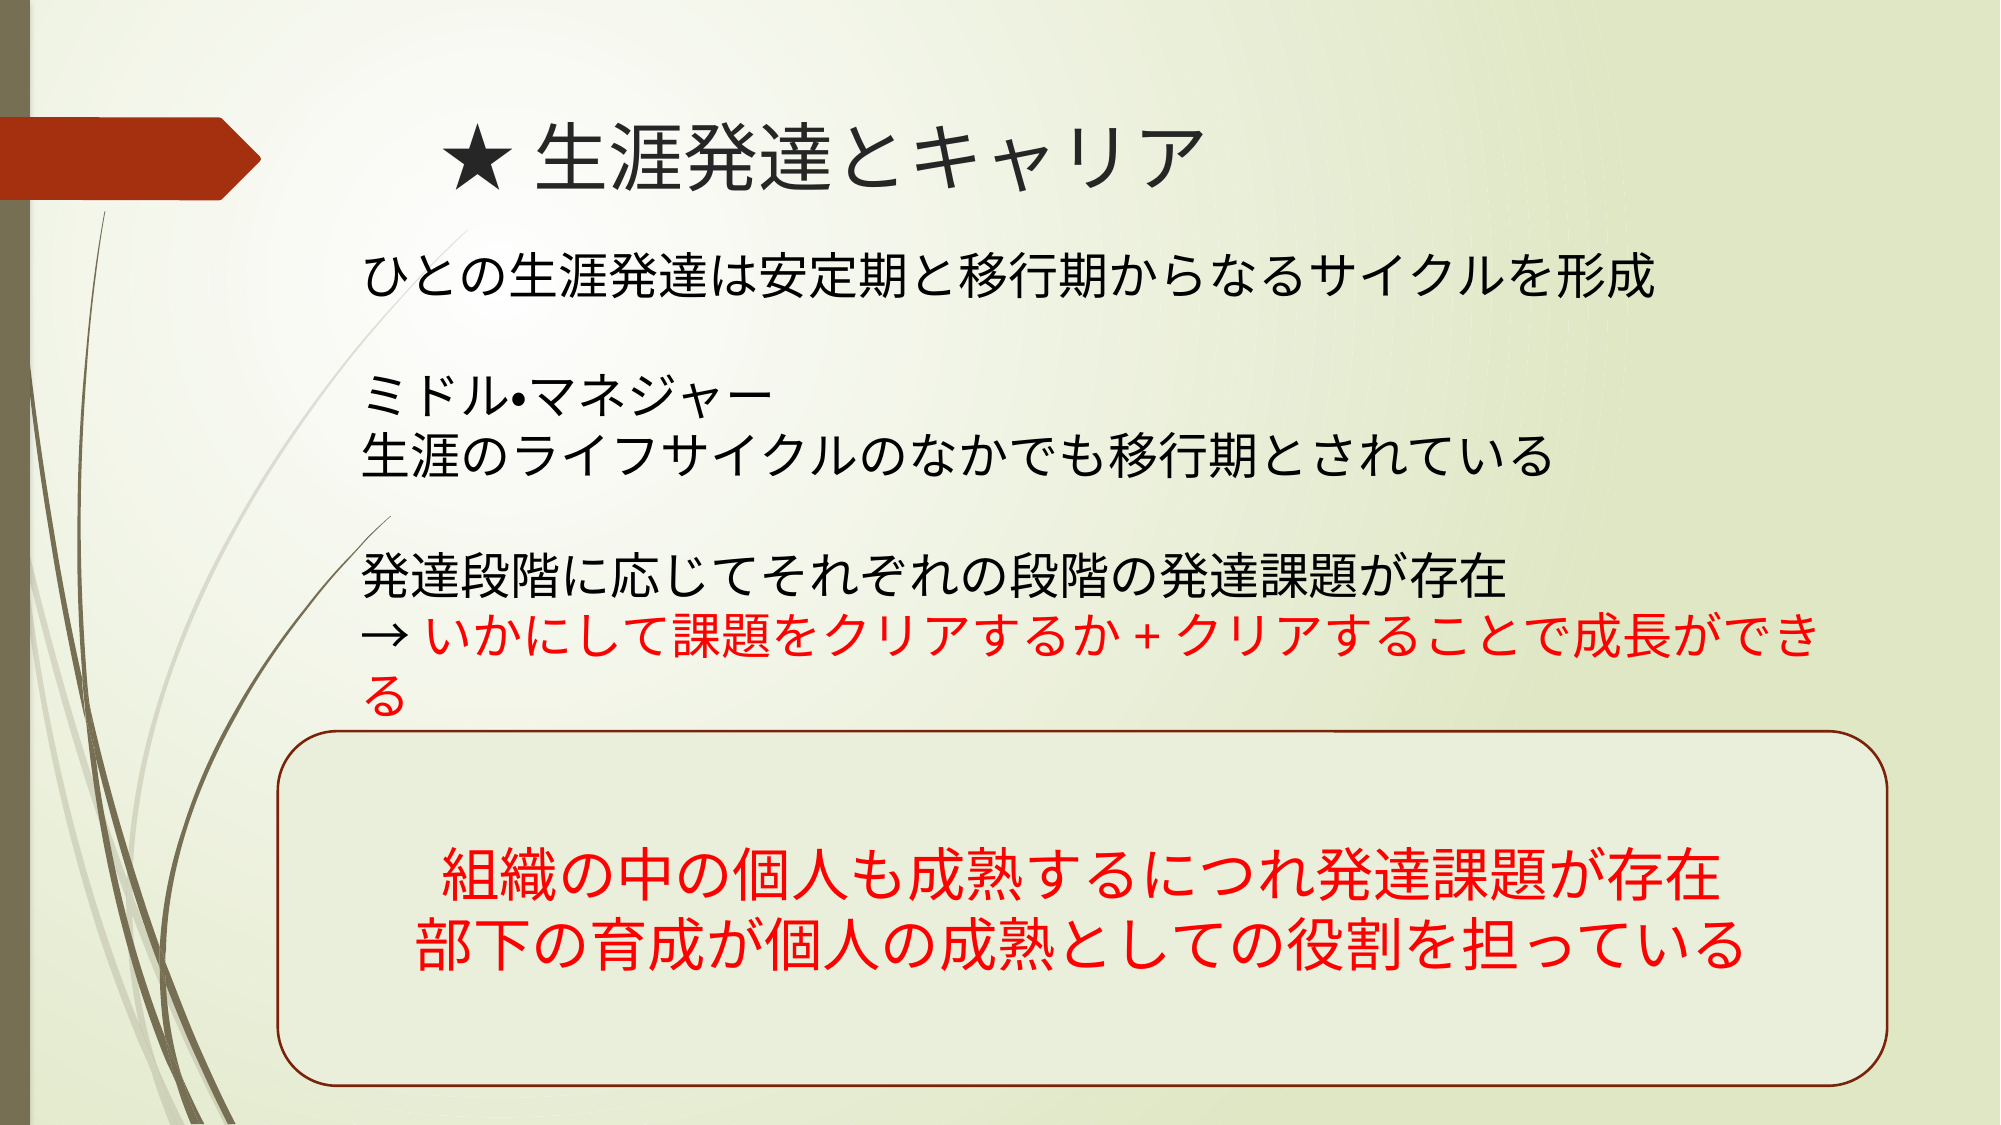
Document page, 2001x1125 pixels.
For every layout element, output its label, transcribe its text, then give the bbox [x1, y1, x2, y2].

text_box 組織の中の個人も成熟するにつれ発達課題が存在 部下の育成が個人の成熟としての役割を担っている [276, 729, 1889, 1088]
title ★生涯発達とキャリア [425, 102, 1888, 313]
text_box ひとの生涯発達は安定期と移行期からなるサイクルを形成 ミドル・マネジャー 生涯のライフサイクルのなかでも移行期とされている 発達段階に応じてそれぞれの段階の発達課題が存在 →いかにして課題をクリアするか+クリアすることで成長ができる [345, 236, 1870, 732]
